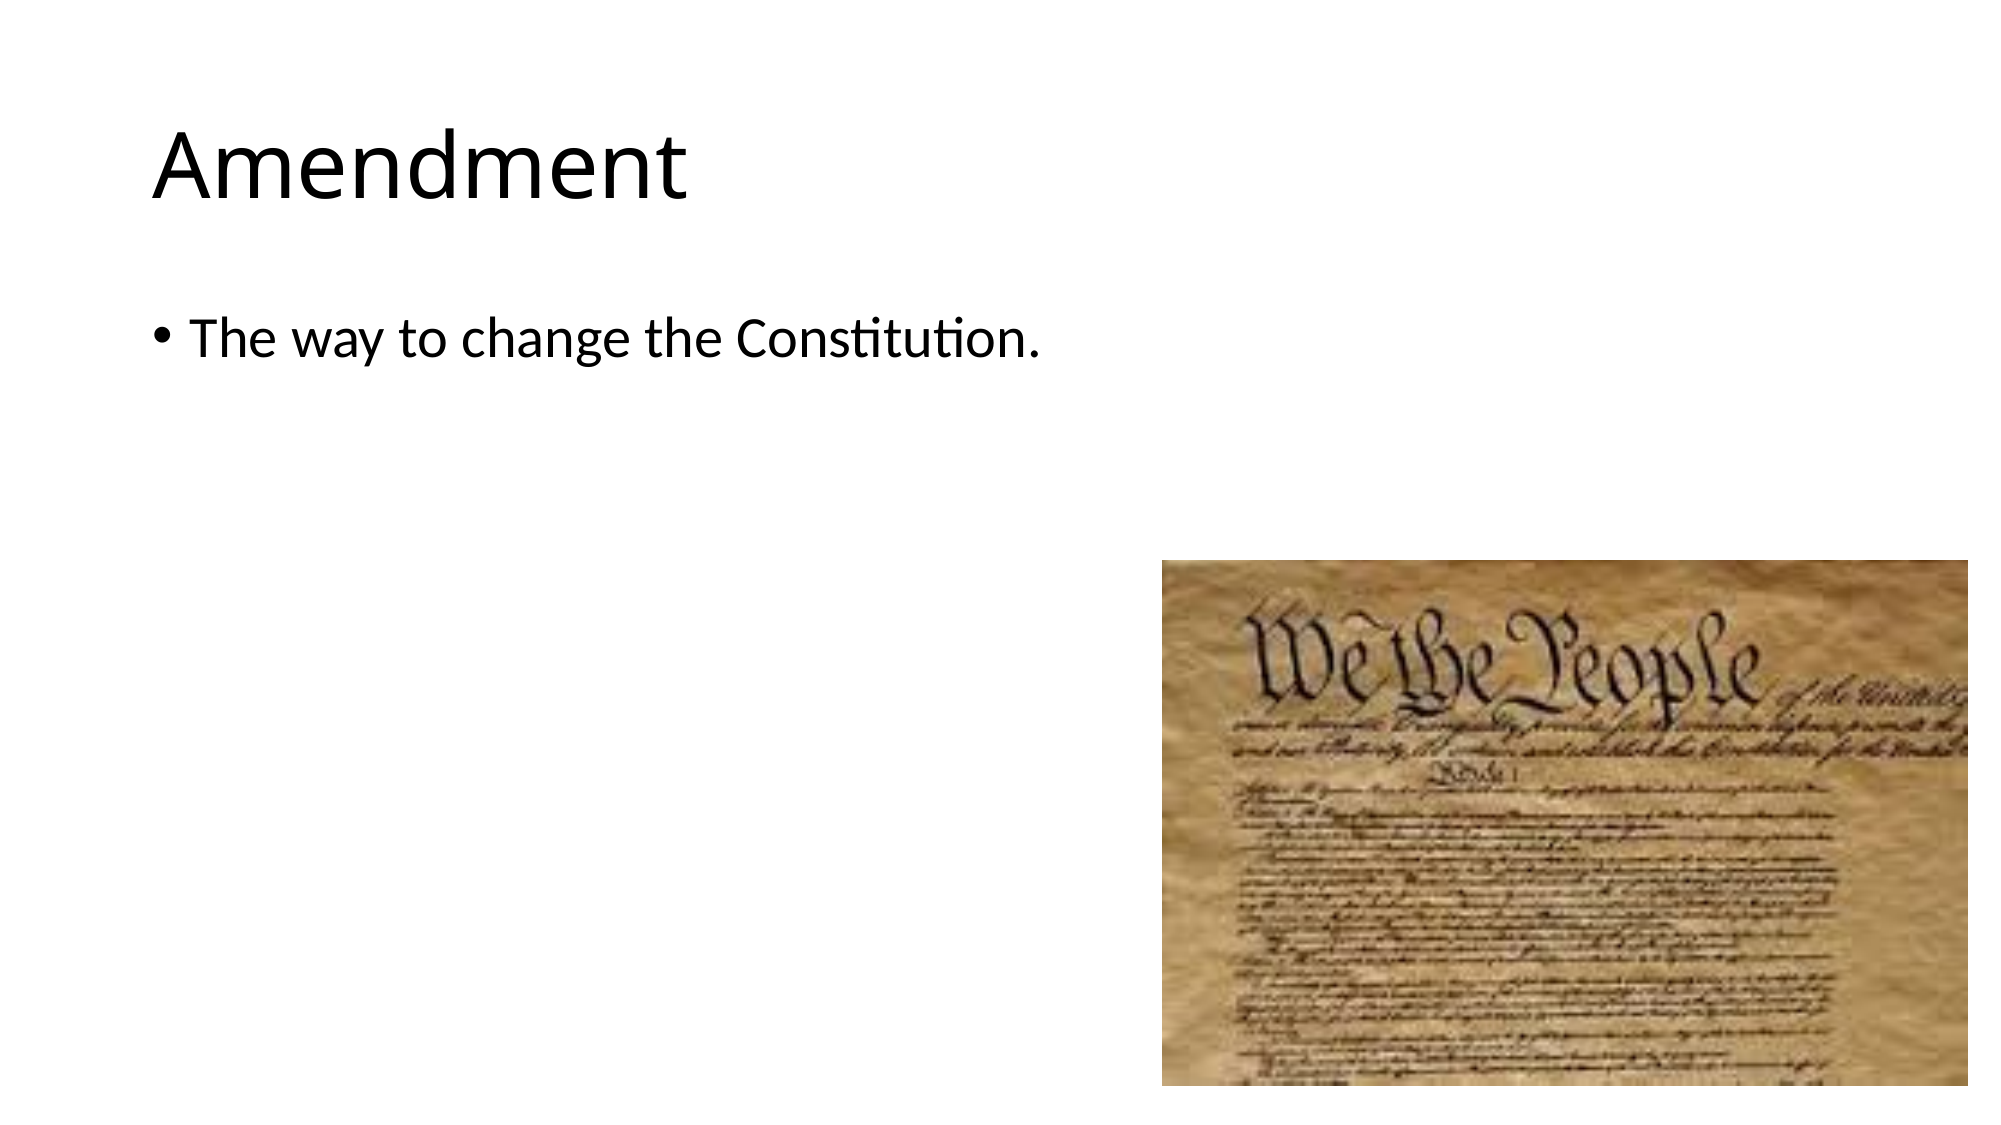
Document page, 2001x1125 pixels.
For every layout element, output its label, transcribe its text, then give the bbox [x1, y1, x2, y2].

title Amendment [137, 59, 1863, 278]
list The way to change the Constitution. [137, 299, 1863, 1014]
picture [1162, 560, 1968, 1086]
